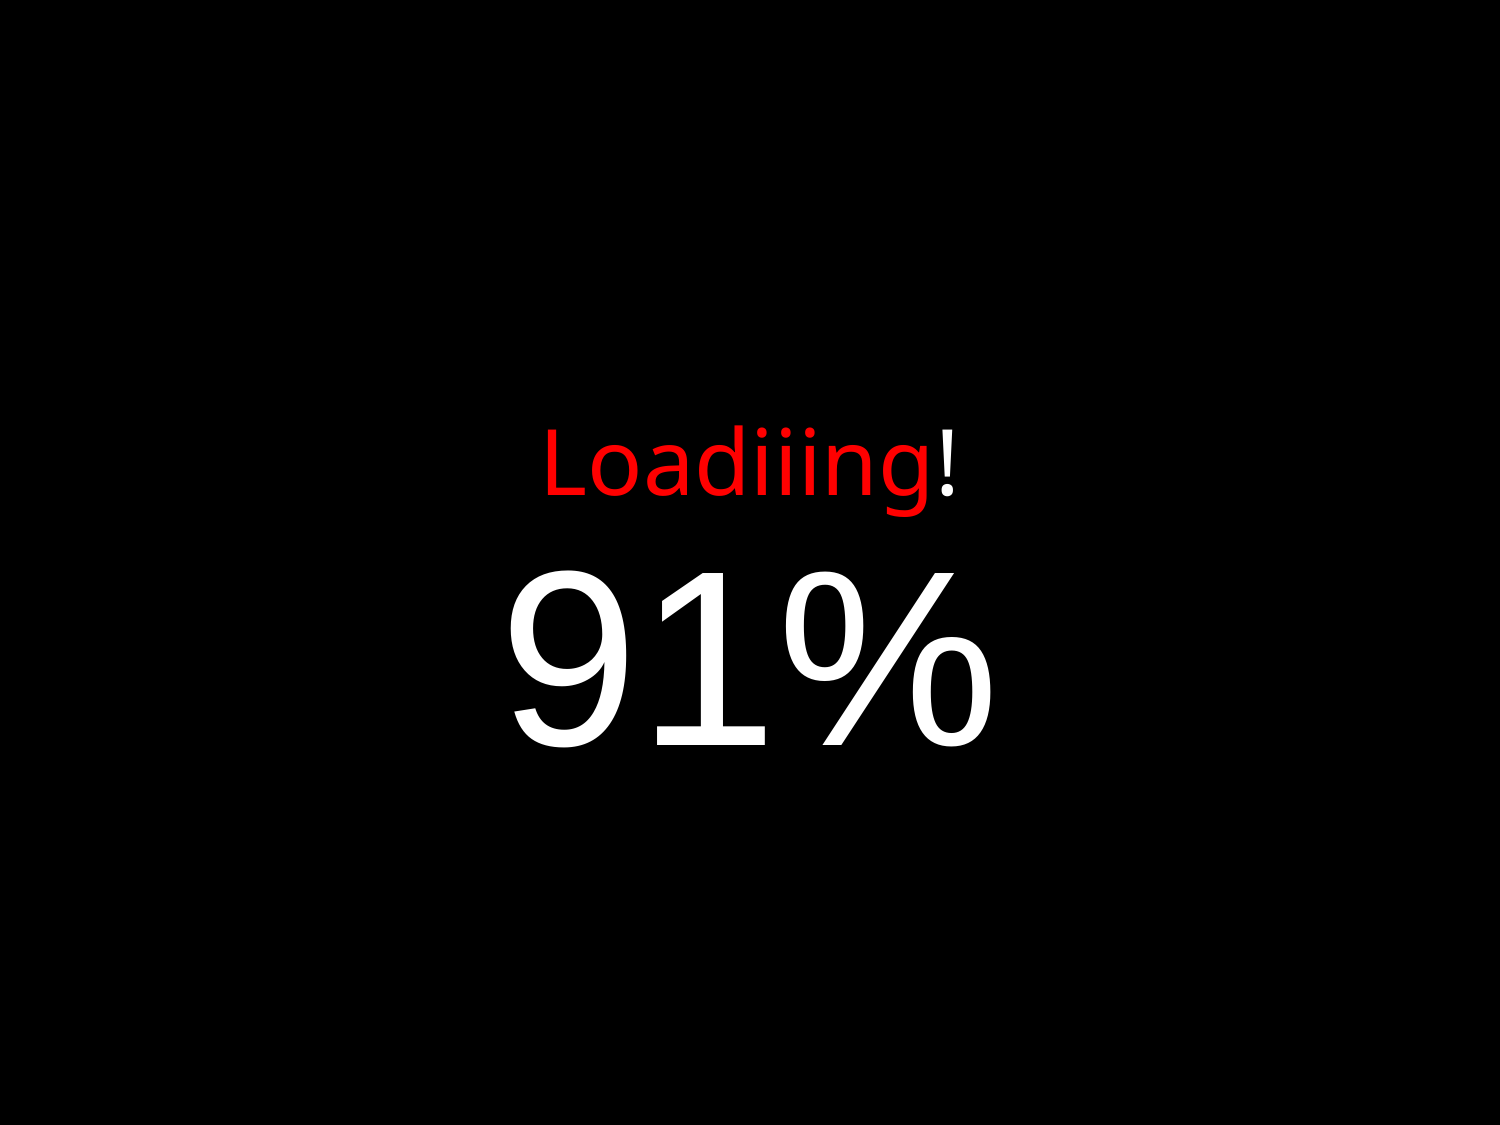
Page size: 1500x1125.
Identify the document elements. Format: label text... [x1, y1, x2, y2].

text_box Loadiiing! [112, 338, 1388, 580]
text_box 91% [224, 487, 1275, 776]
